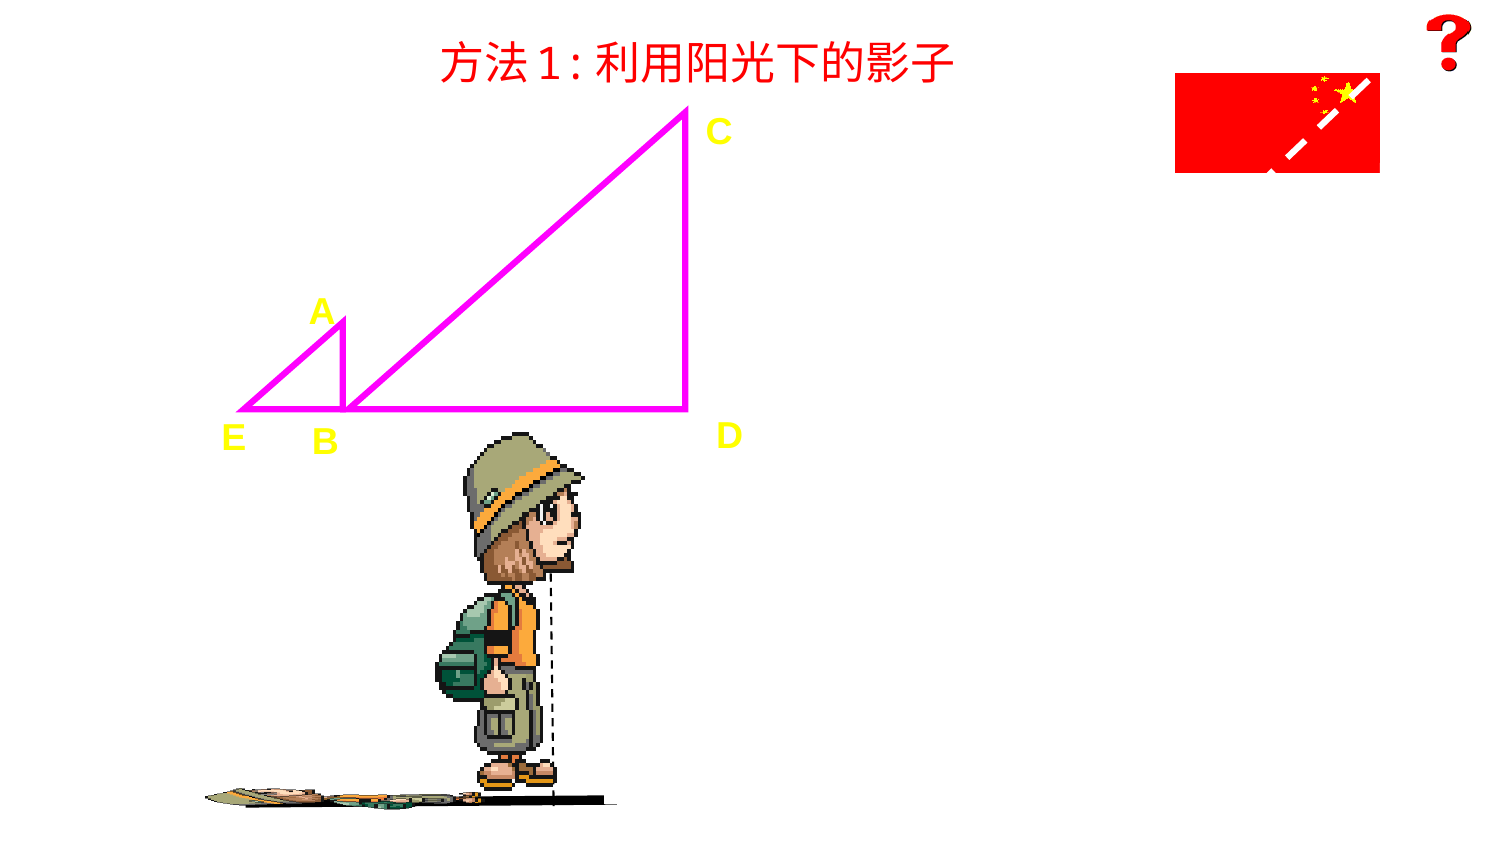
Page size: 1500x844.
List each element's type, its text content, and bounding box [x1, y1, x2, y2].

title 方法1:利用阳光下的影子 [159, 22, 1247, 98]
picture [1412, 9, 1488, 76]
picture [182, 403, 606, 844]
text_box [206, 99, 811, 471]
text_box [1174, 58, 1386, 803]
